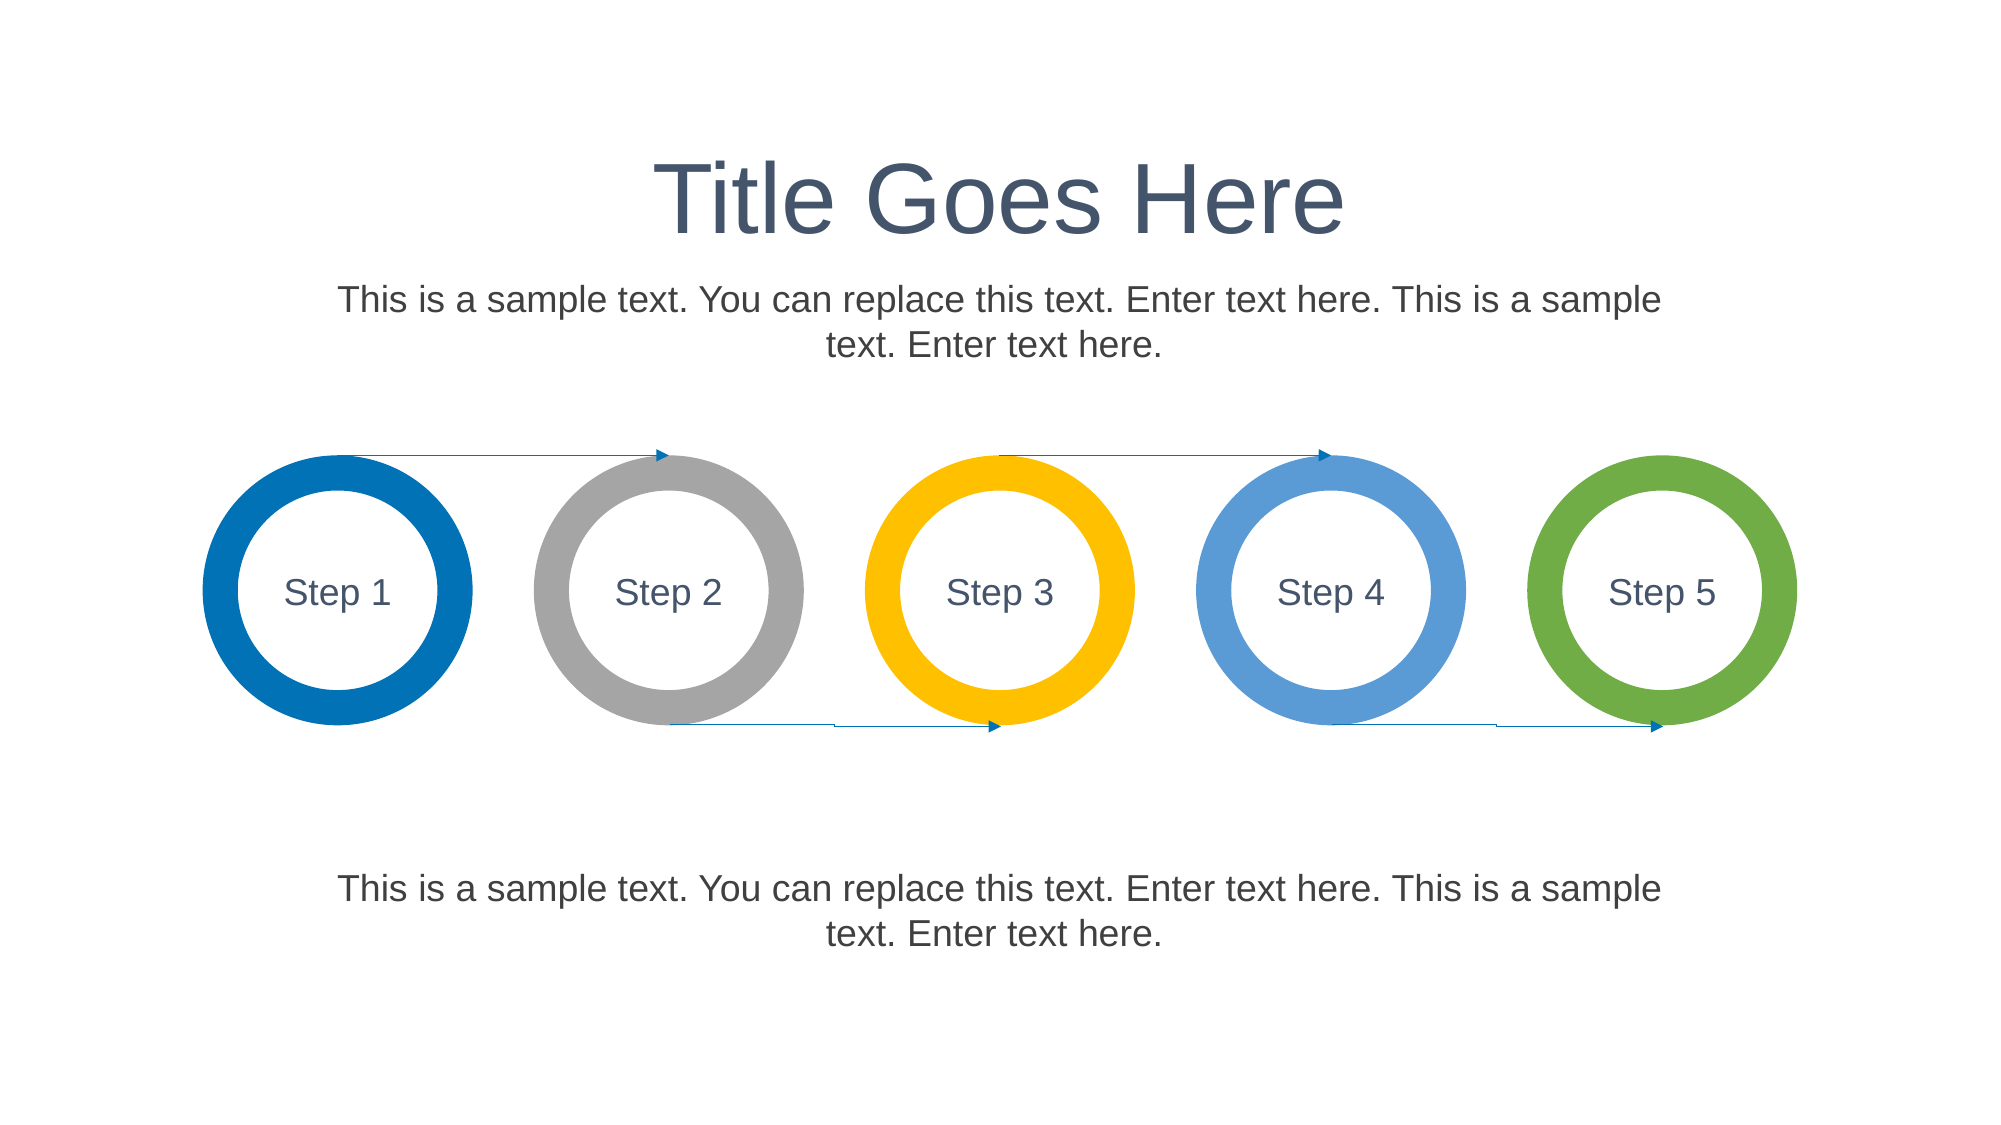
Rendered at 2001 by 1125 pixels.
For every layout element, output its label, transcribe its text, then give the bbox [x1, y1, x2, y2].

text_box Step 5 [1526, 454, 1799, 727]
text_box Step 3 [863, 454, 1136, 727]
text_box Step 1 [201, 454, 474, 727]
text_box This is a sample text. You can replace this text. Enter text here. This is a sample text. Enter text here. [309, 267, 1691, 373]
text_box Title Goes Here [462, 126, 1538, 262]
text_box This is a sample text. You can replace this text. Enter text here. This is a sample text. Enter text here. [309, 856, 1691, 961]
text_box Step 2 [532, 454, 805, 727]
text_box Step 4 [1195, 454, 1468, 727]
